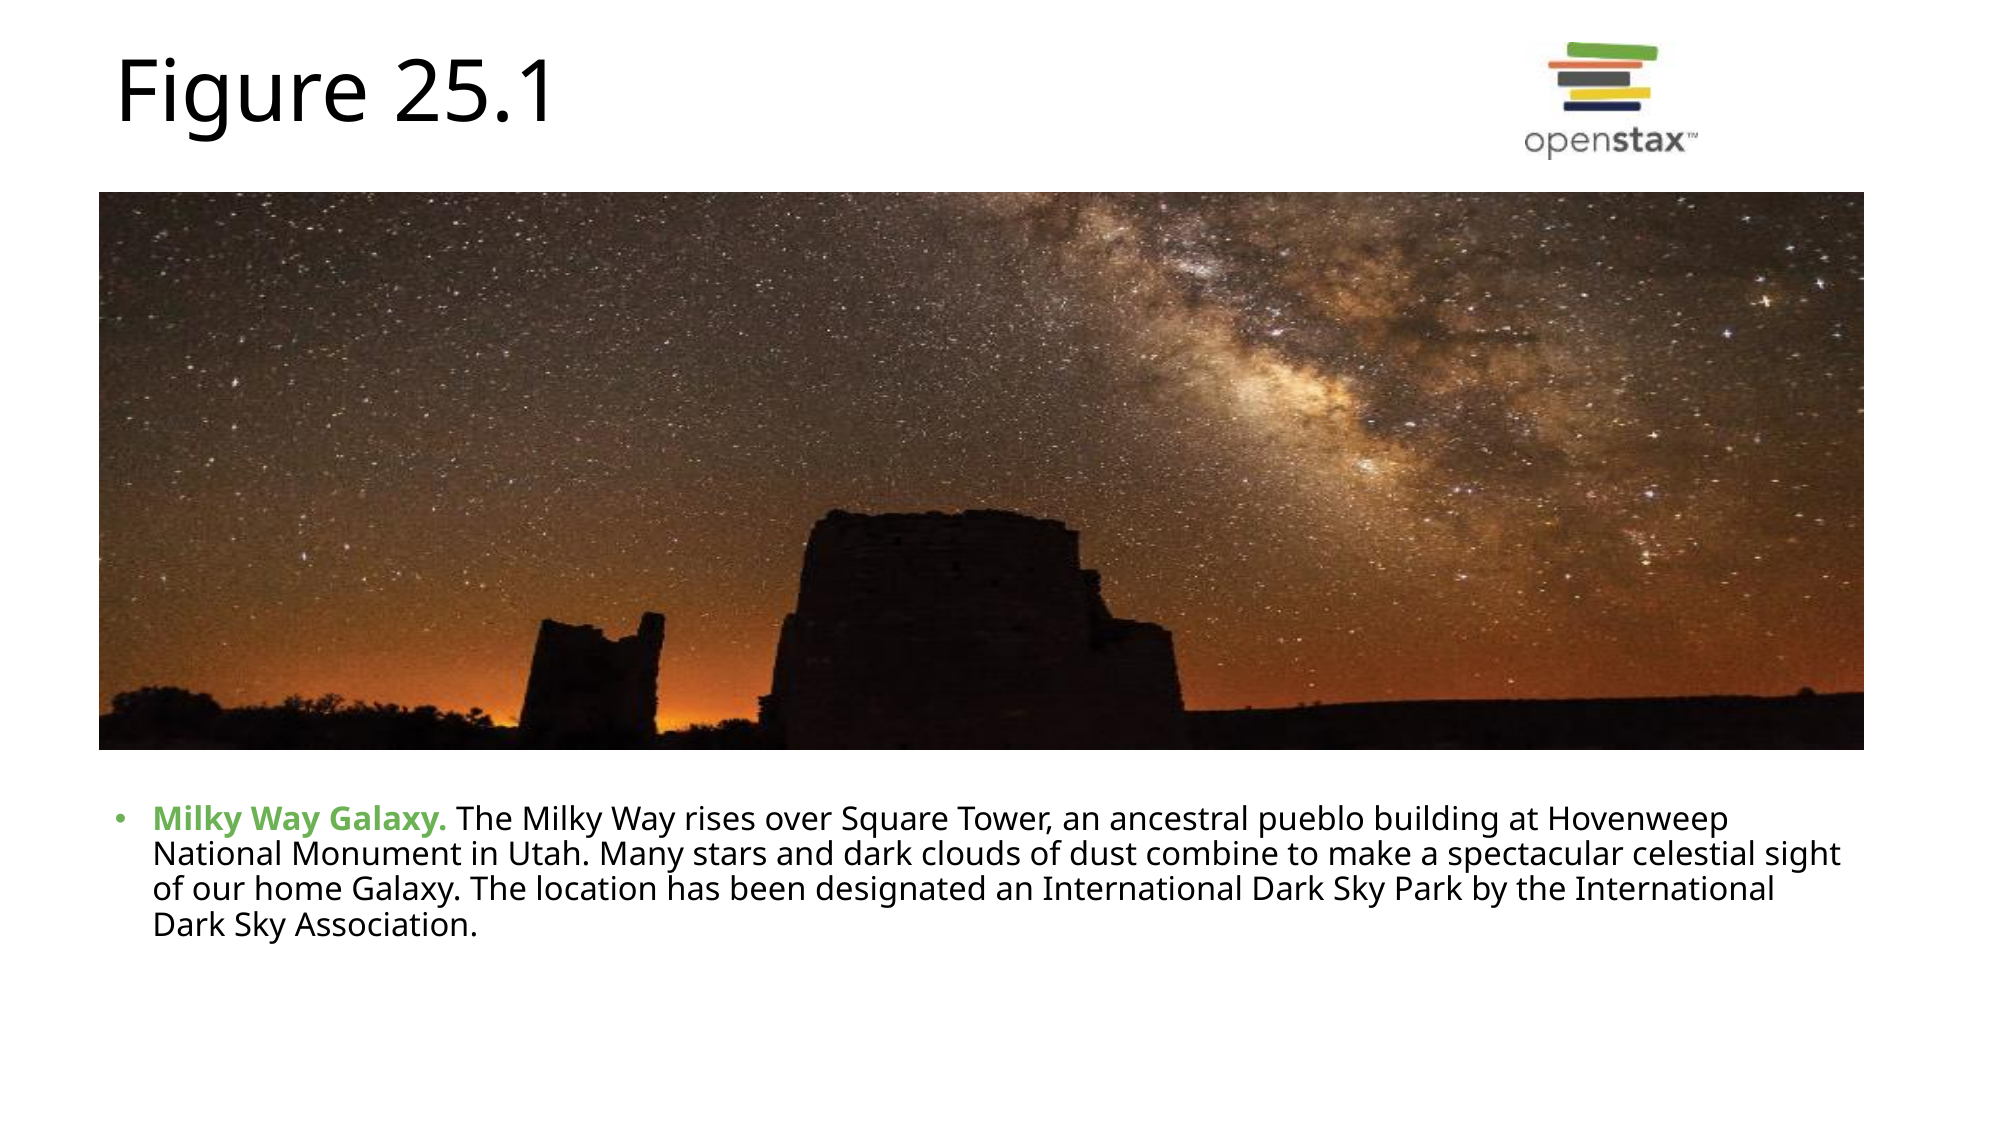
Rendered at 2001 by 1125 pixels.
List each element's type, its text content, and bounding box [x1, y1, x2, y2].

picture [1524, 42, 1699, 161]
picture [99, 183, 1865, 759]
list Milky Way Galaxy. The Milky Way rises over Square Tower, an ancestral pueblo building at Hovenweep National Monument in Utah. Many stars and dark clouds of dust combine to make a spectacular celestial sight of our home Galaxy. The location has been designated an International Dark Sky Park by the International Dark Sky Association. [99, 794, 1864, 986]
title Figure 25.1 [99, 39, 1864, 148]
